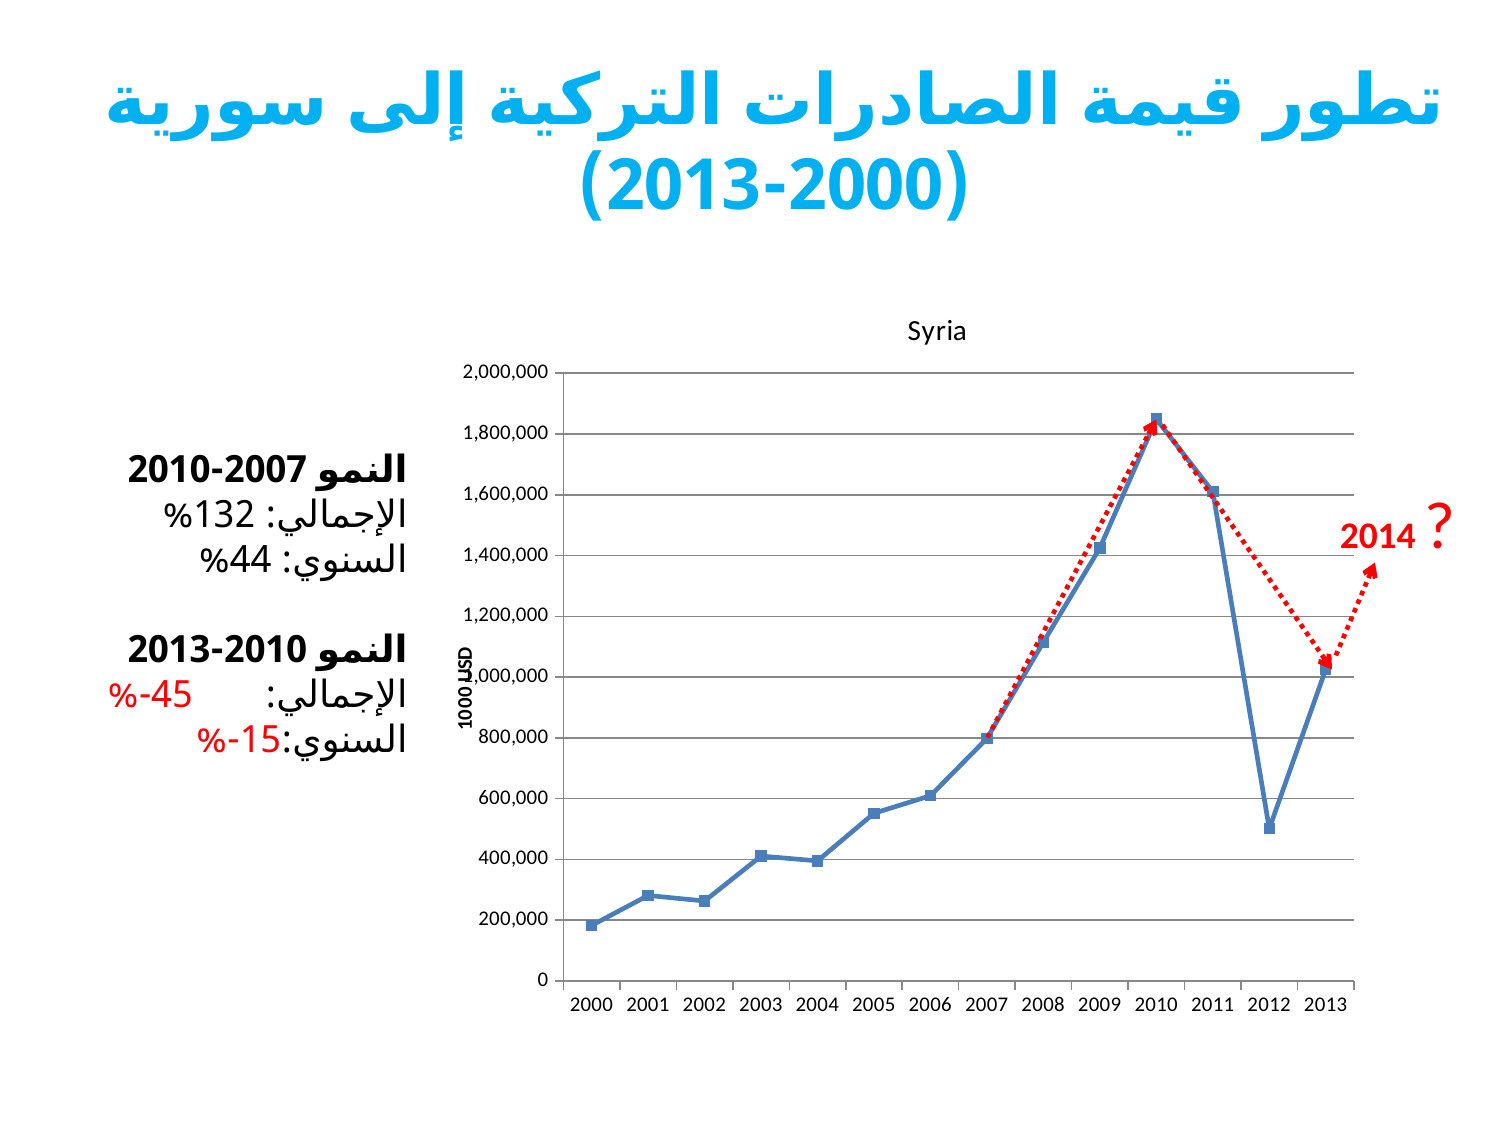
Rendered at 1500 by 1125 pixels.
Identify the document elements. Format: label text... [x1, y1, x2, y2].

text_box 2014 ? [1429, 474, 1475, 570]
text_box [1335, 562, 1376, 656]
title تطور قيمة الصادرات التركية إلى سورية (2000-2013) [75, 45, 1475, 233]
text_box النمو 2007-2010 الإجمالي: 132% السنوي: 44% النمو 2010-2013 الإجمالي: 45-% السنوي: 15-% [49, 437, 423, 768]
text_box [1162, 424, 1333, 670]
chart [449, 287, 1426, 1026]
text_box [987, 419, 1157, 738]
